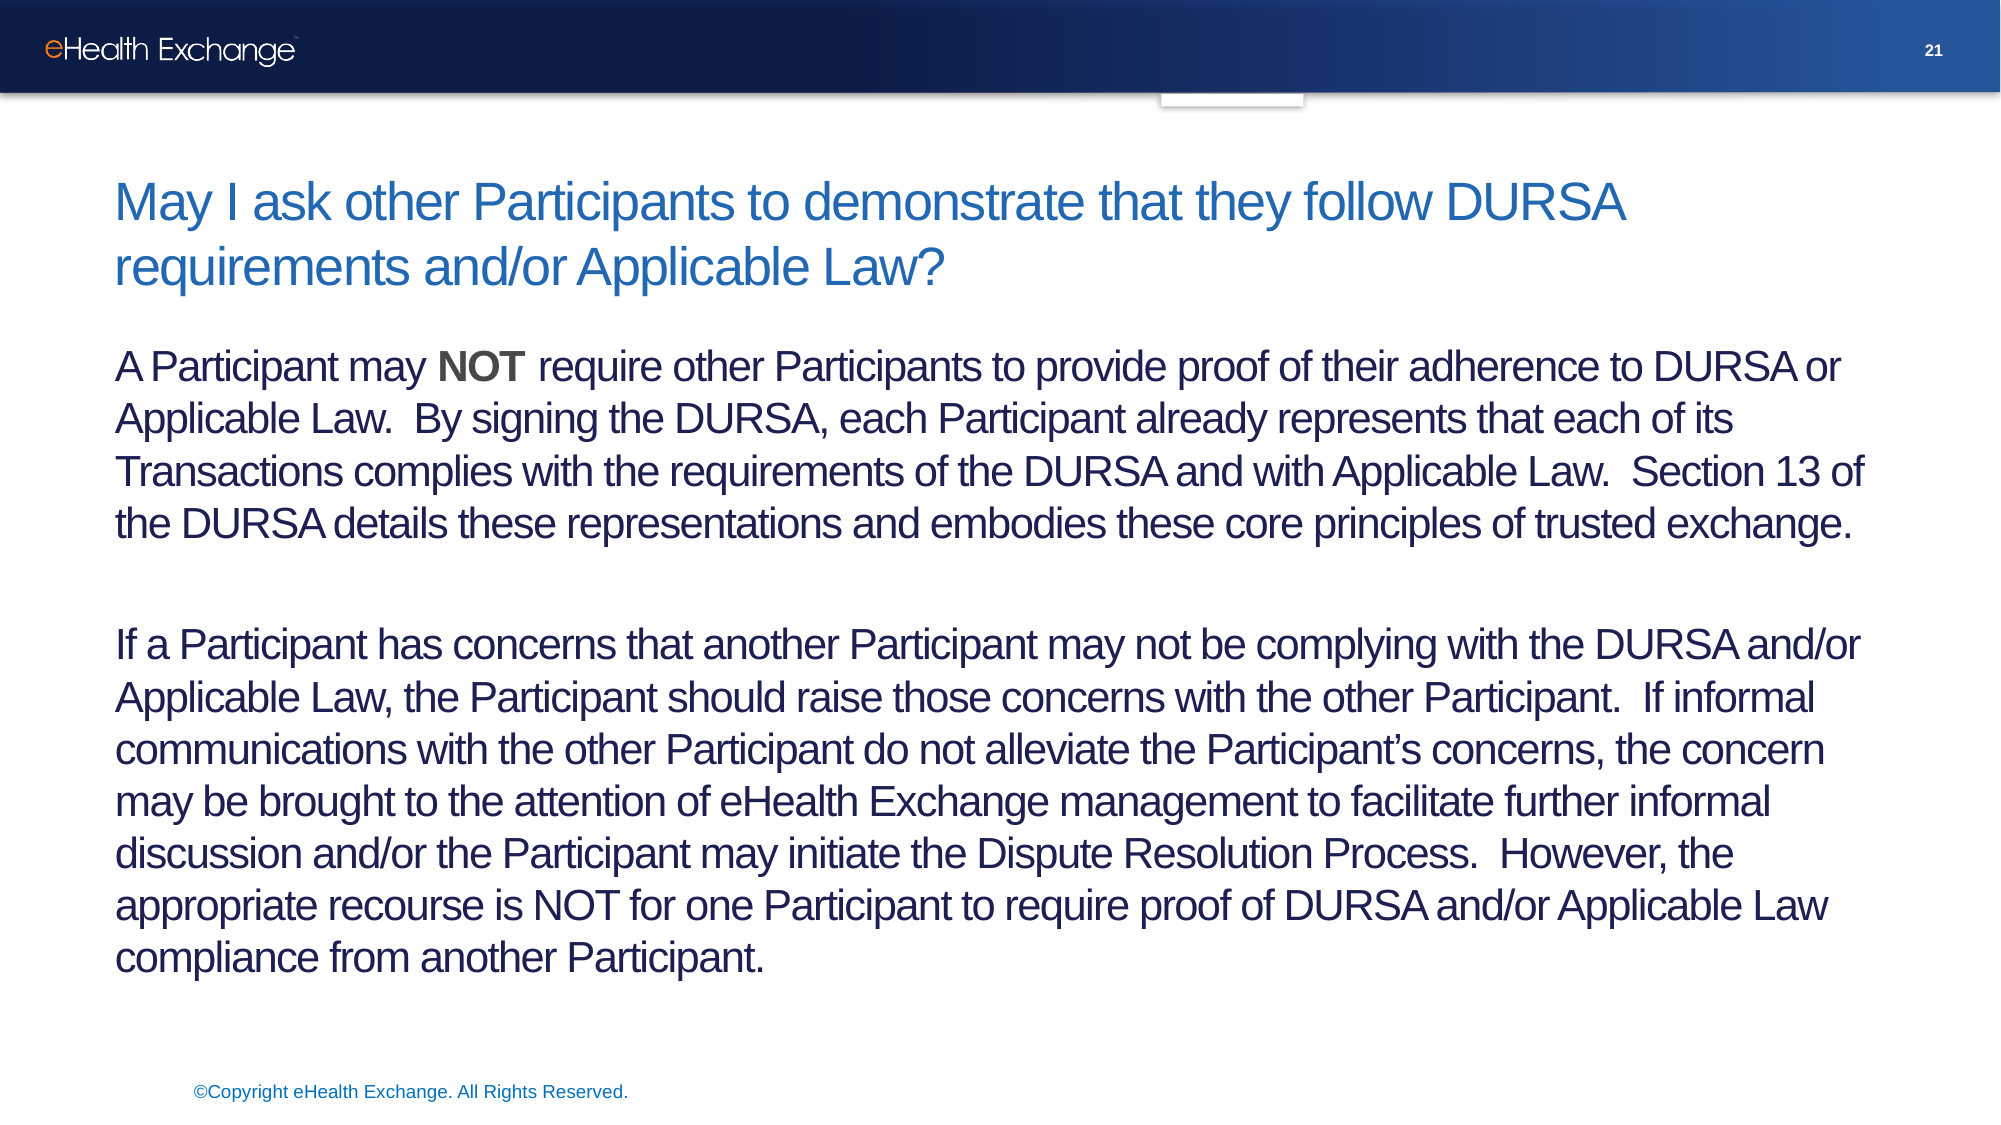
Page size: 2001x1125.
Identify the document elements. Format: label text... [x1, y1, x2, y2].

slide_number 21 [1891, 32, 1958, 93]
list A Participant may NOT require other Participants to provide proof of their adherence to DURSA or Applicable Law. By signing the DURSA, each Participant already represents that each of its Transactions complies with the requirements of the DURSA and with Applicable Law. Section 13 of the DURSA details these representations and embodies these core principles of trusted exchange. If a Participant has concerns that another Participant may not be complying with the DURSA and/or Applicable Law, the Participant should raise those concerns with the other Participant. If informal communications with the other Participant do not alleviate the Participant’s concerns, the concern may be brought to the attention of eHealth Exchange management to facilitate further informal discussion and/or the Participant may initiate the Dispute Resolution Process. However, the appropriate recourse is NOT for one Participant to require proof of DURSA and/or Applicable Law compliance from another Participant. [99, 330, 1900, 1001]
title May I ask other Participants to demonstrate that they follow DURSA requirements and/or Applicable Law? [99, 159, 1900, 305]
picture [15, 21, 316, 82]
footer ©Copyright eHealth Exchange. All Rights Reserved. [178, 1057, 978, 1125]
